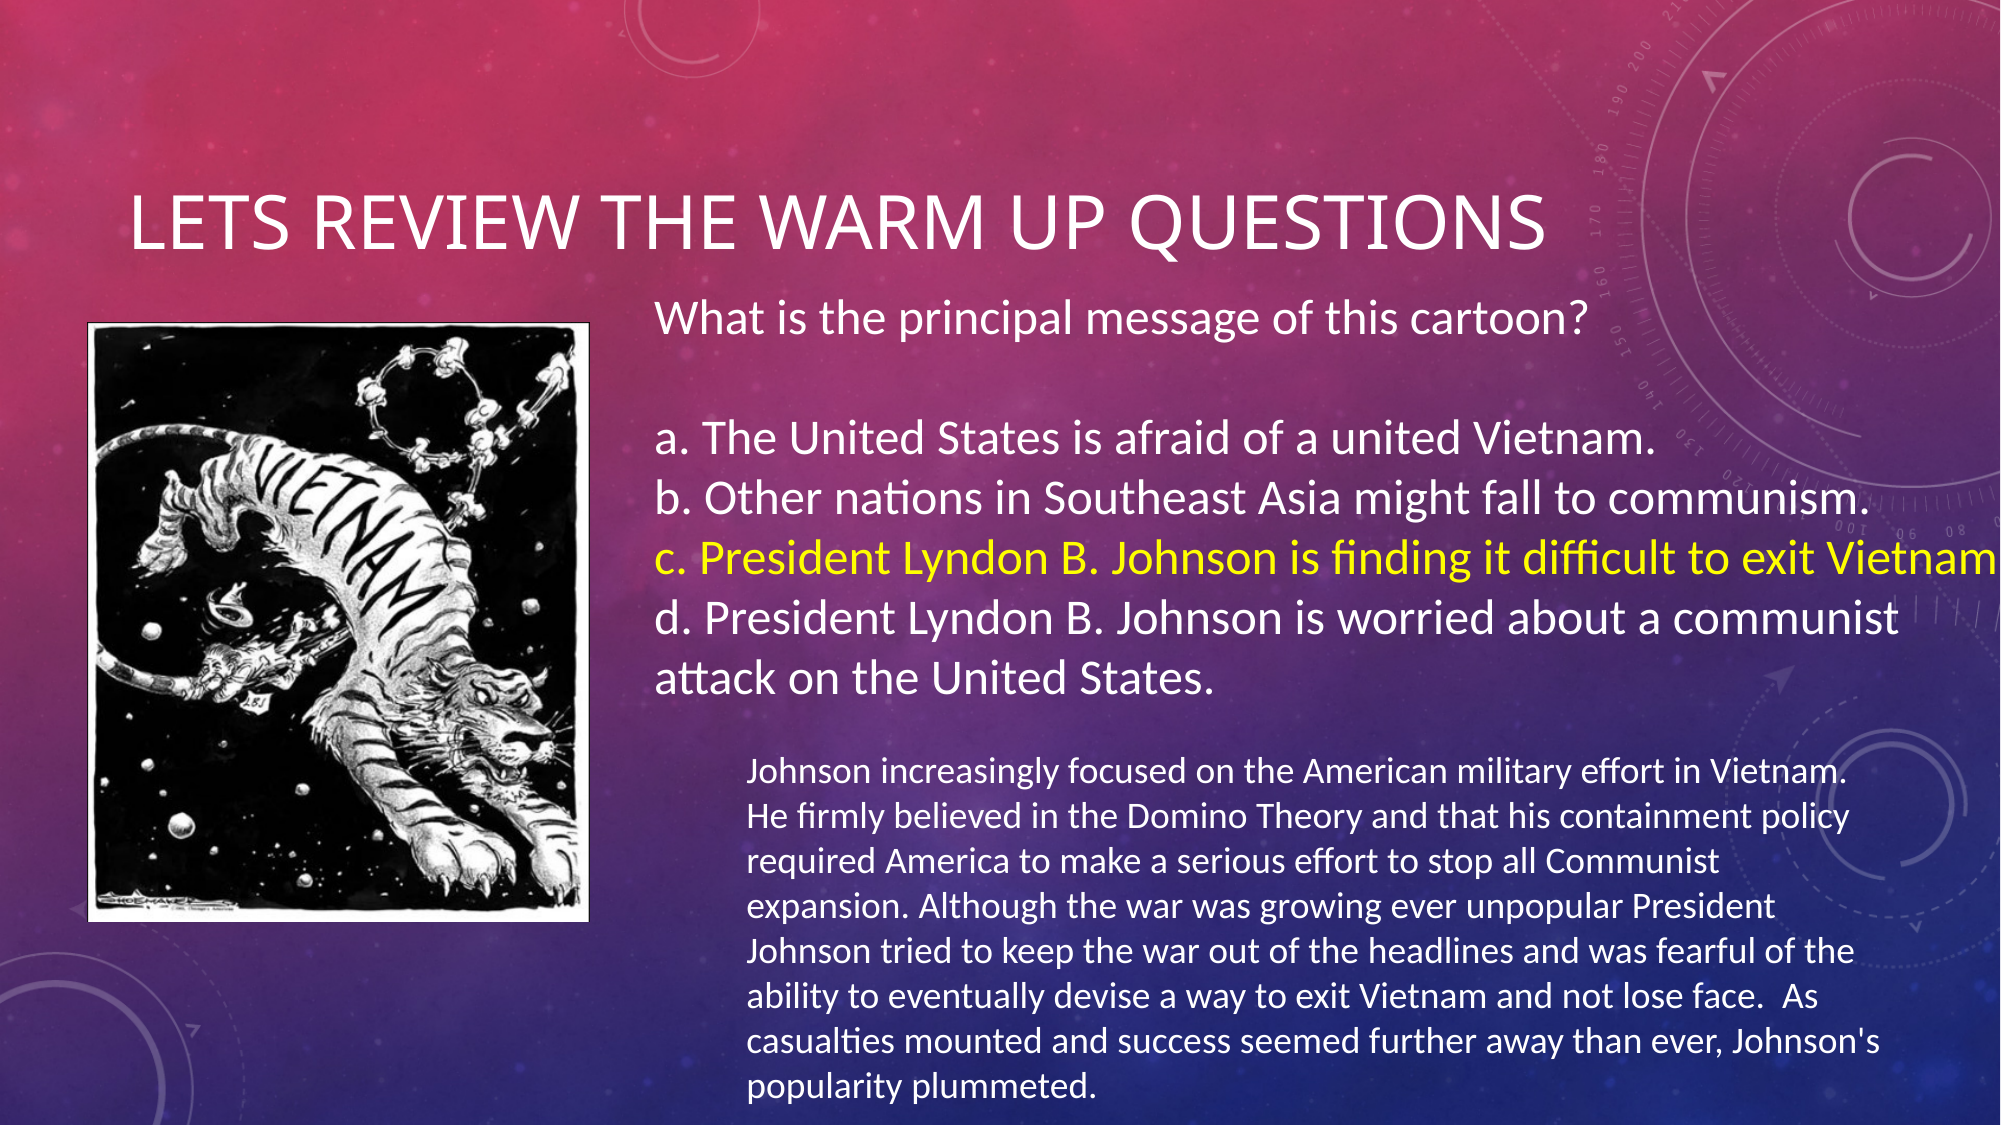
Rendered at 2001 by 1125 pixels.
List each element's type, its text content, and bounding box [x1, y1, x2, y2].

text_box What is the principal message of this cartoon? a. The United States is afraid of a united Vietnam. b. Other nations in Southeast Asia might fall to communism. c. President Lyndon B. Johnson is finding it difficult to exit Vietnam. d. President Lyndon B. Johnson is worried about a communist attack on the United States. [639, 277, 2000, 713]
title Lets Review the warm up questions [112, 99, 1775, 339]
text_box Johnson increasingly focused on the American military effort in Vietnam. He firmly believed in the Domino Theory and that his containment policy required America to make a serious effort to stop all Communist expansion. Although the war was growing ever unpopular President Johnson tried to keep the war out of the headlines and was fearful of the ability to eventually devise a way to exit Vietnam and not lose face. As casualties mounted and success seemed further away than ever, Johnson's popularity plummeted. [731, 738, 1903, 1125]
picture [0, 0, 2001, 1125]
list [87, 322, 590, 922]
